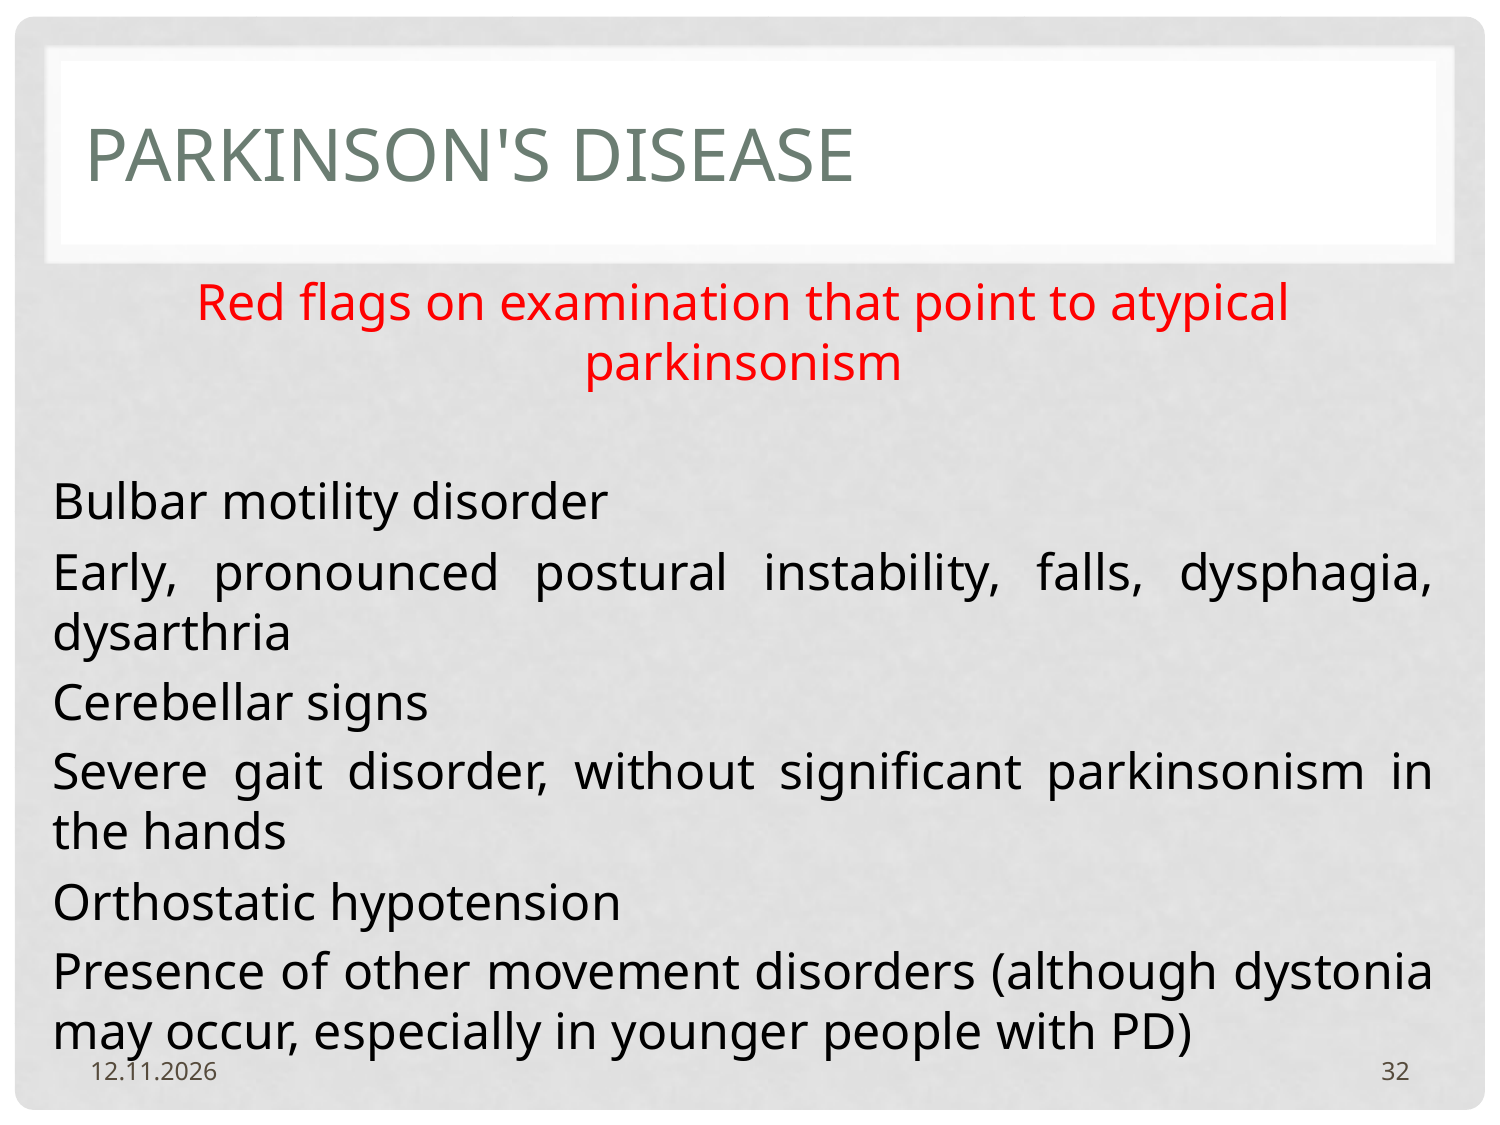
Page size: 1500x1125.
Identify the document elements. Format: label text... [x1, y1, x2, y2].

list Red flags on examination that point to atypical parkinsonism Bulbar motility disorder Early, pronounced postural instability, falls, dysphagia, dysarthria Cerebellar signs Severe gait disorder, without significant parkinsonism in the hands Orthostatic hypotension Presence of other movement disorders (although dystonia may occur, especially in younger people with PD) [37, 262, 1450, 1075]
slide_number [75, 1042, 425, 1103]
slide_number 32 [1074, 1042, 1425, 1103]
title PARKINSON'S DISEASE [69, 66, 1425, 238]
